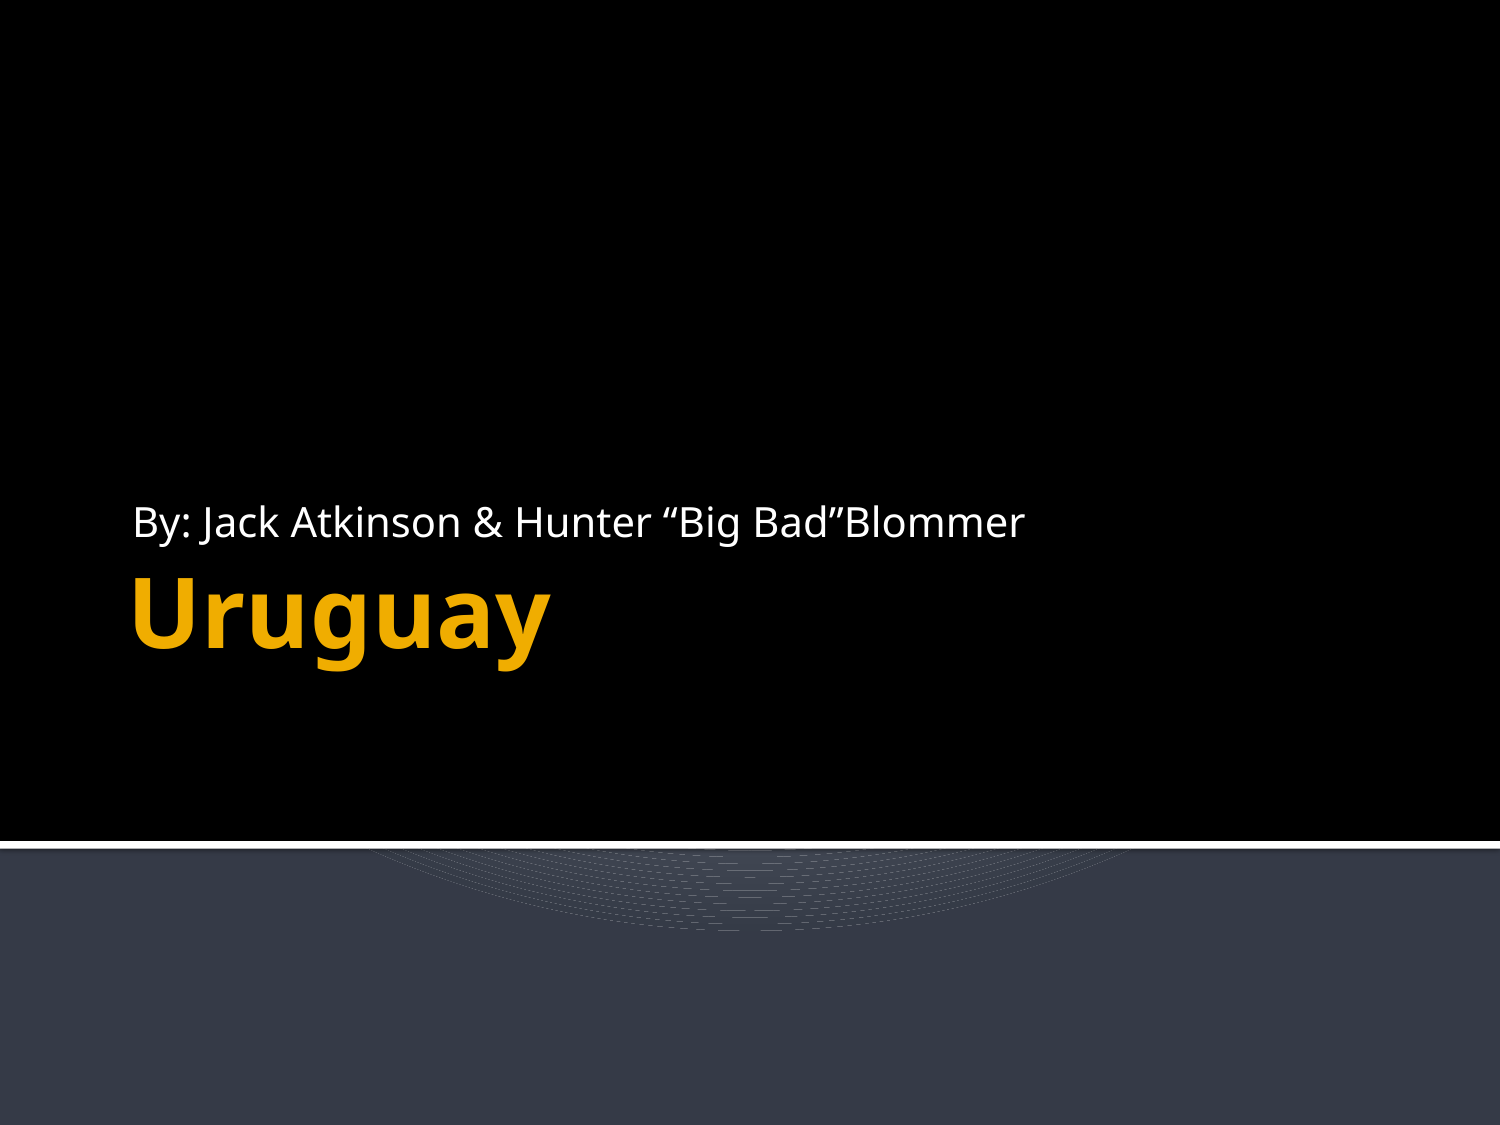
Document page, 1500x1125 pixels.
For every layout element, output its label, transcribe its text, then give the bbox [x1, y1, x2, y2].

subtitle By: Jack Atkinson & Hunter “Big Bad”Blommer [112, 299, 1438, 547]
title Uruguay [112, 550, 1438, 825]
